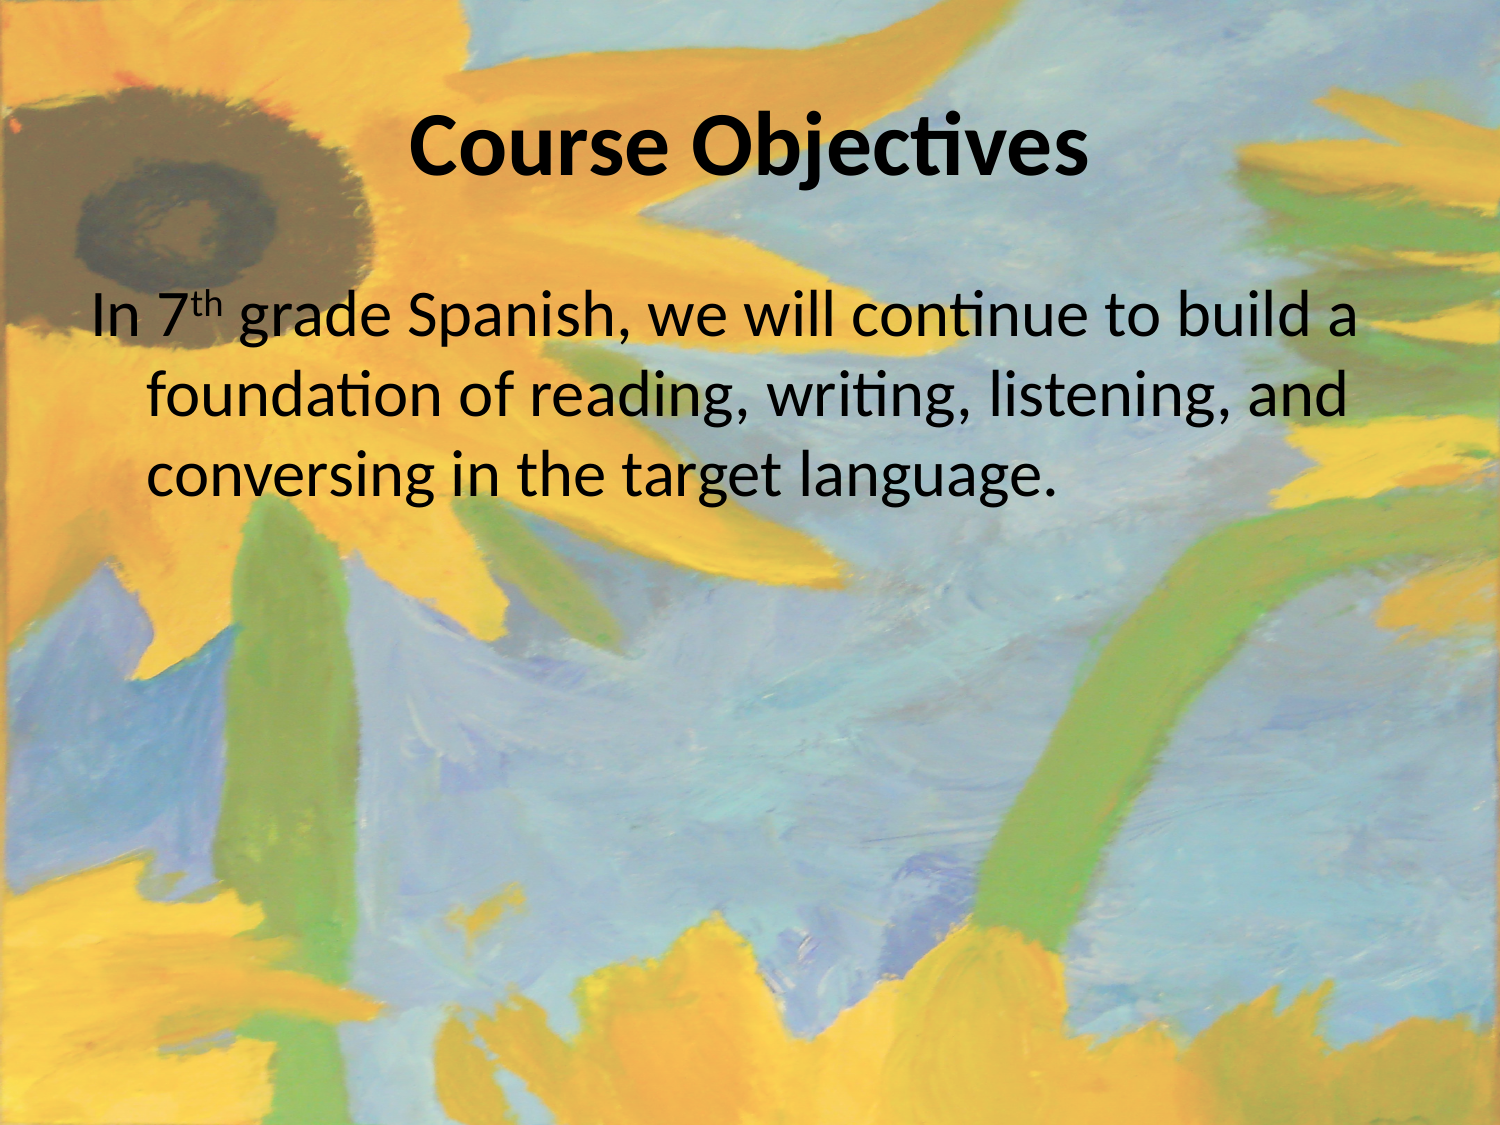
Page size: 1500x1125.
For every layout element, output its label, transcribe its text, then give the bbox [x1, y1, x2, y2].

title Course Objectives [75, 45, 1425, 233]
list In 7th grade Spanish, we will continue to build a foundation of reading, writing, listening, and conversing in the target language. [75, 262, 1425, 1005]
